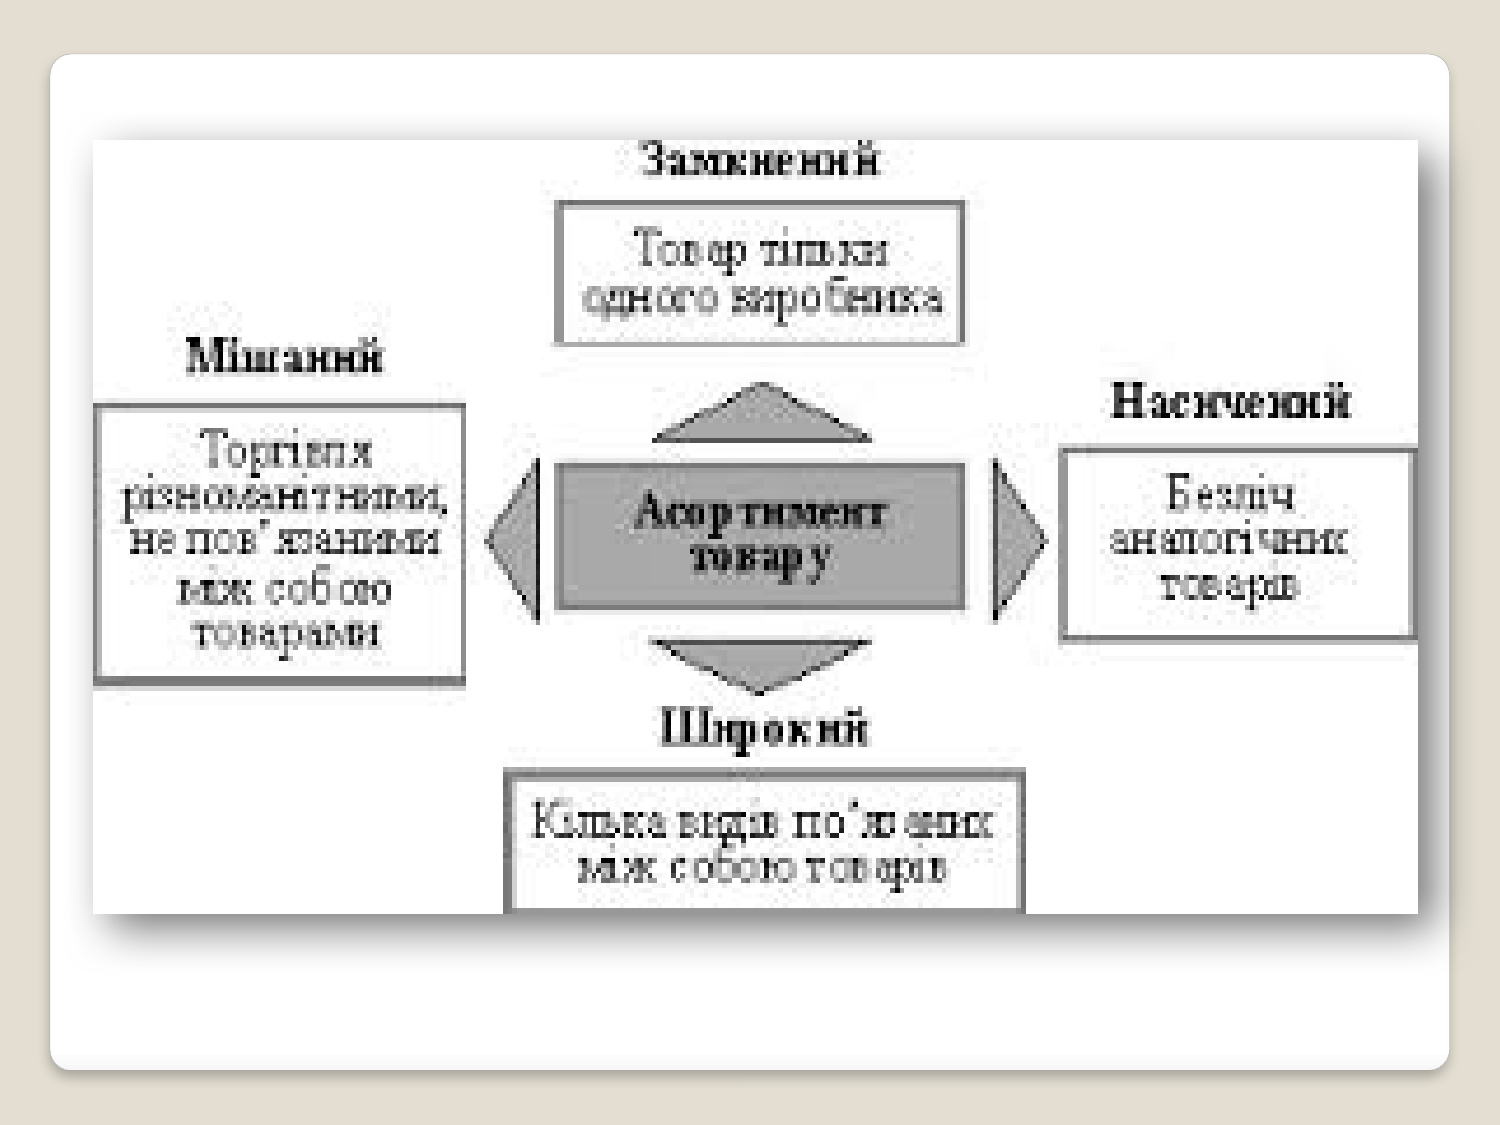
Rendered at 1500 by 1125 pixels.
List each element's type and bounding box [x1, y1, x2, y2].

picture [93, 140, 1419, 915]
